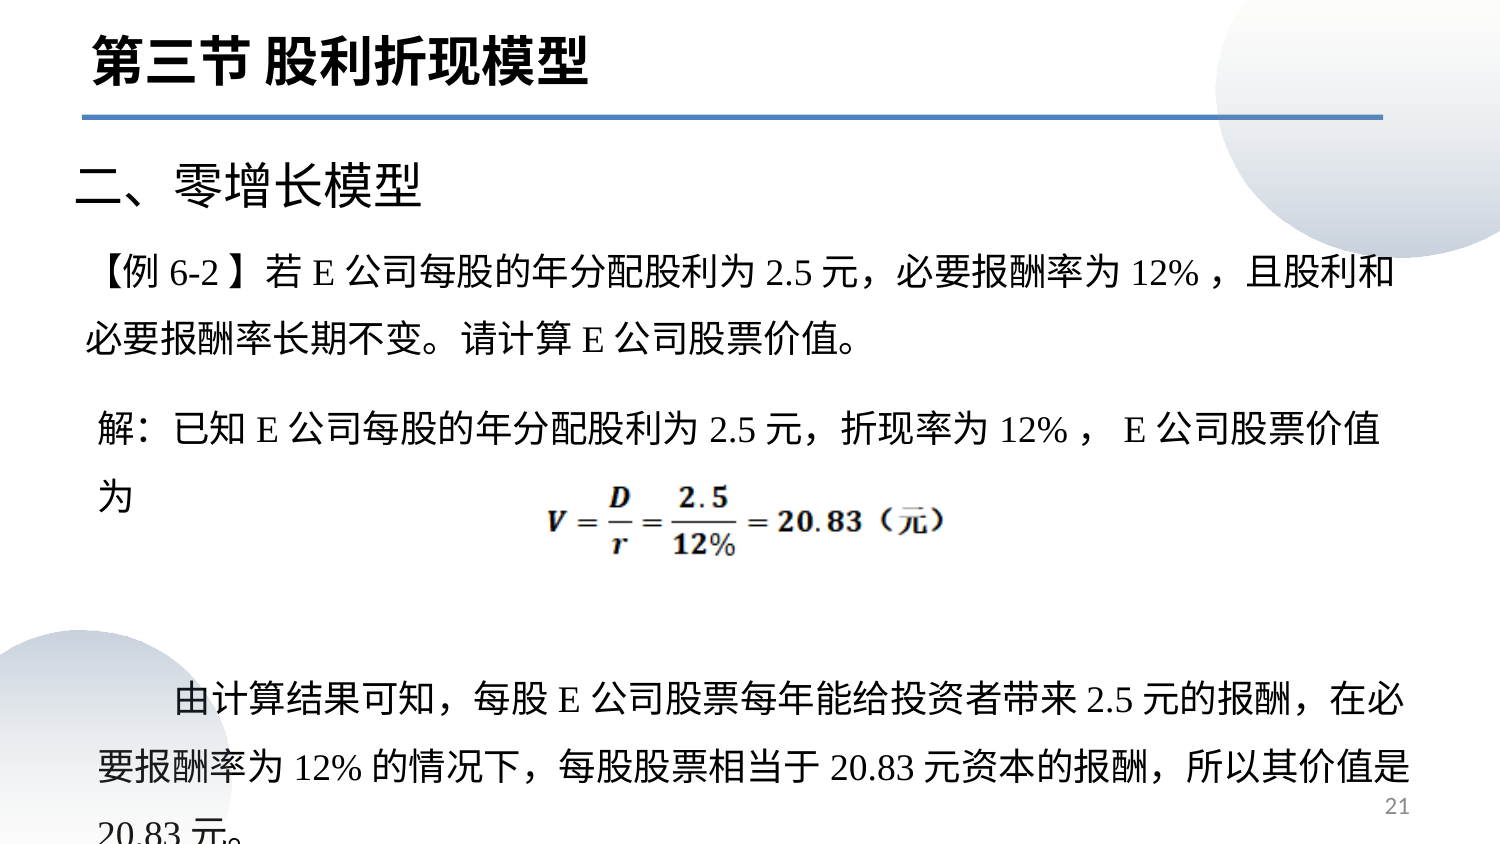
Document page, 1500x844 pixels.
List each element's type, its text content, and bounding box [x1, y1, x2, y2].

text_box 二、零增长模型 [58, 117, 1256, 200]
picture [515, 468, 999, 575]
slide_number 21 [1074, 782, 1425, 827]
list 解：已知E公司每股的年分配股利为2.5元，折现率为12%，E公司股票价值为 由计算结果可知，每股E公司股票每年能给投资者带来2.5元的报酬，在必要报酬率为12%的情况下，每股股票相当于20.83元资本的报酬，所以其价值是20.83元。 [82, 375, 1432, 694]
text_box [0, 627, 234, 844]
text_box [1213, 0, 1500, 260]
text_box 第三节 股利折现模型 [74, 11, 1234, 107]
title 【例6-2】若E公司每股的年分配股利为2.5元，必要报酬率为12%，且股利和必要报酬率长期不变。请计算E公司股票价值。 [70, 222, 1421, 364]
